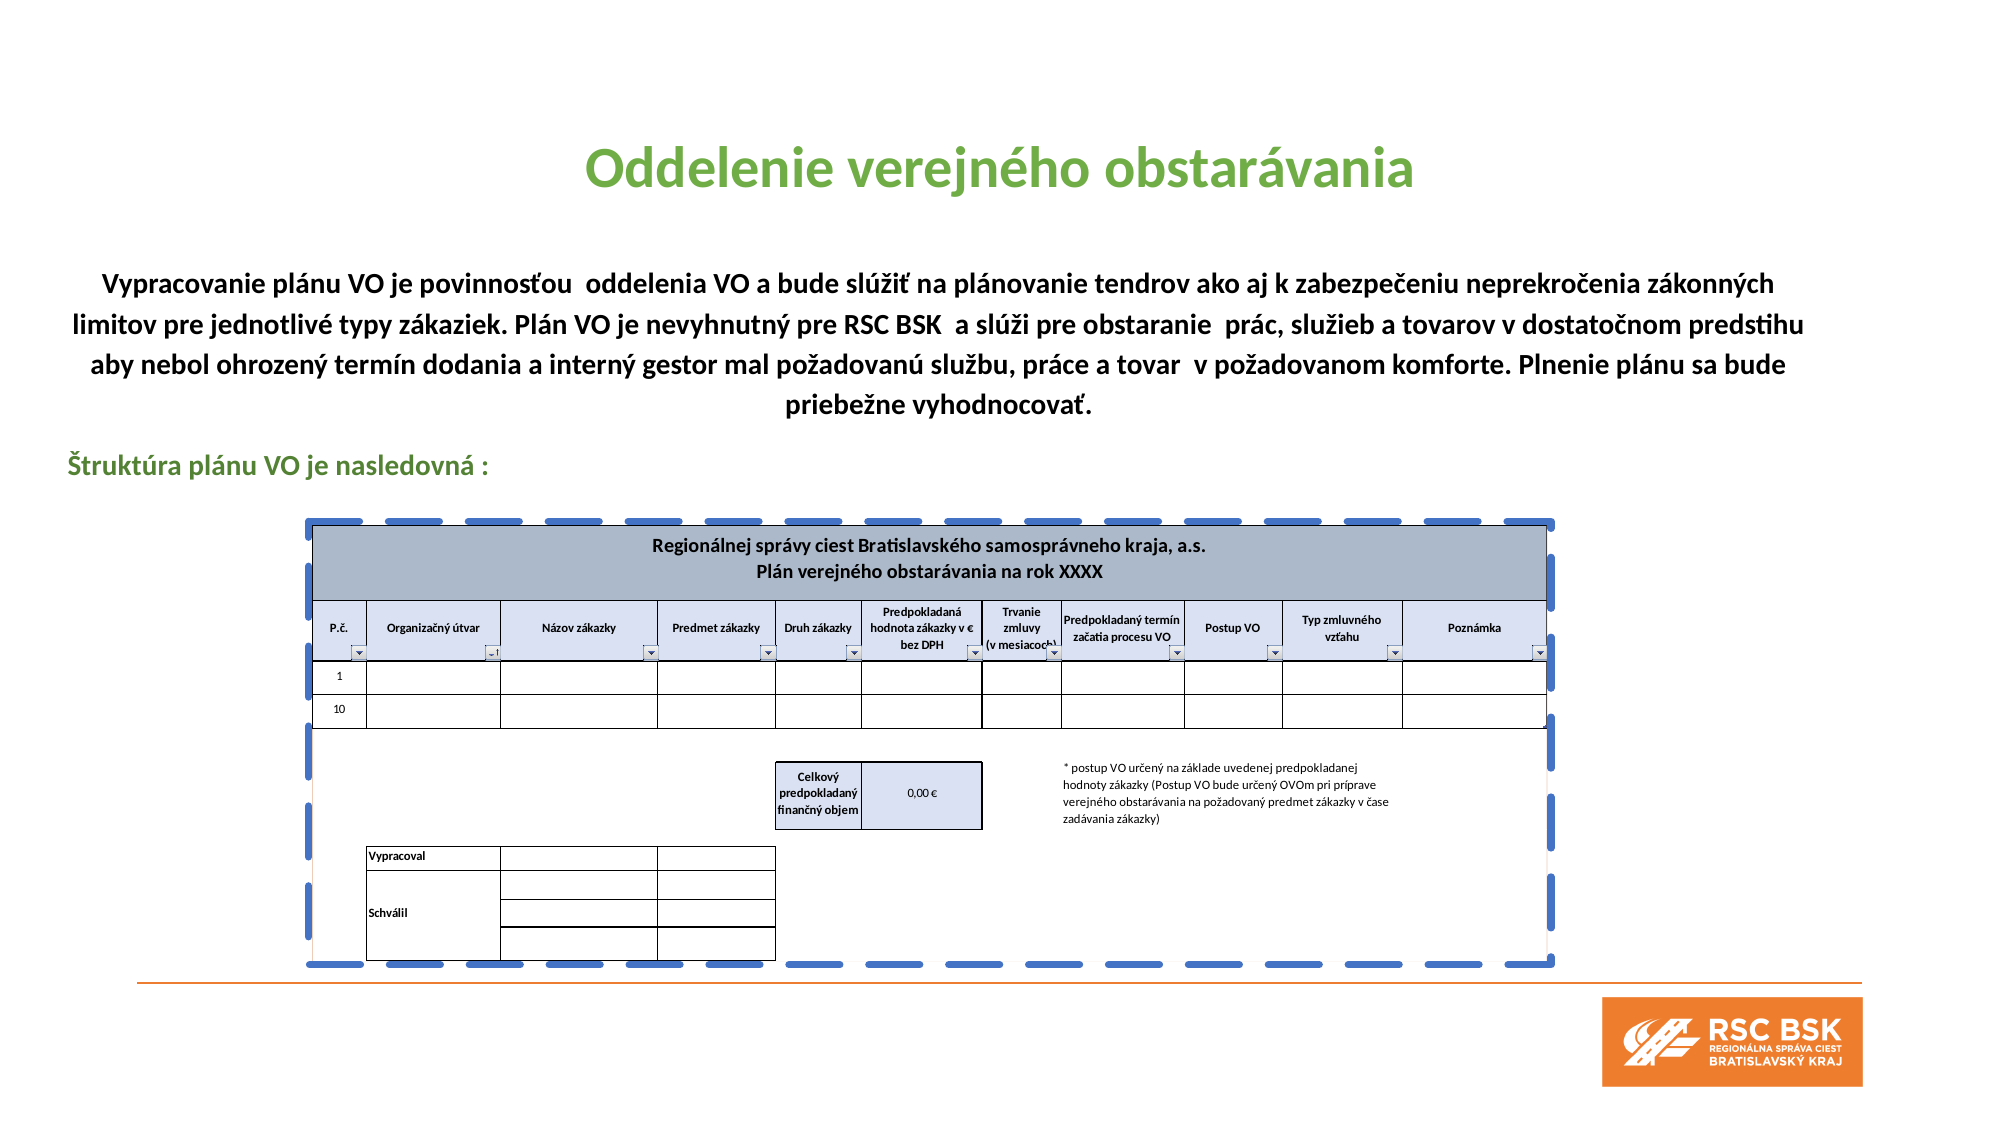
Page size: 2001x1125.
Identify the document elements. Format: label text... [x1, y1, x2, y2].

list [1602, 997, 1863, 1087]
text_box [312, 524, 1548, 962]
title Oddelenie verejného obstarávania [137, 59, 1863, 278]
text_box Vypracovanie plánu VO je povinnosťou oddelenia VO a bude slúžiť na plánovanie tendrov ako aj k zabezpečeniu neprekročenia zákonných limitov pre jednotlivé typy zákaziek. Plán VO je nevyhnutný pre RSC BSK a slúži pre obstaranie prác, služieb a tovarov v dostatočnom predstihu aby nebol ohrozený termín dodania a interný gestor mal požadovanú službu, práce a tovar v požadovanom komforte. Plnenie plánu sa bude priebežne vyhodnocovať. Štruktúra plánu VO je nasledovná : [52, 252, 1826, 894]
